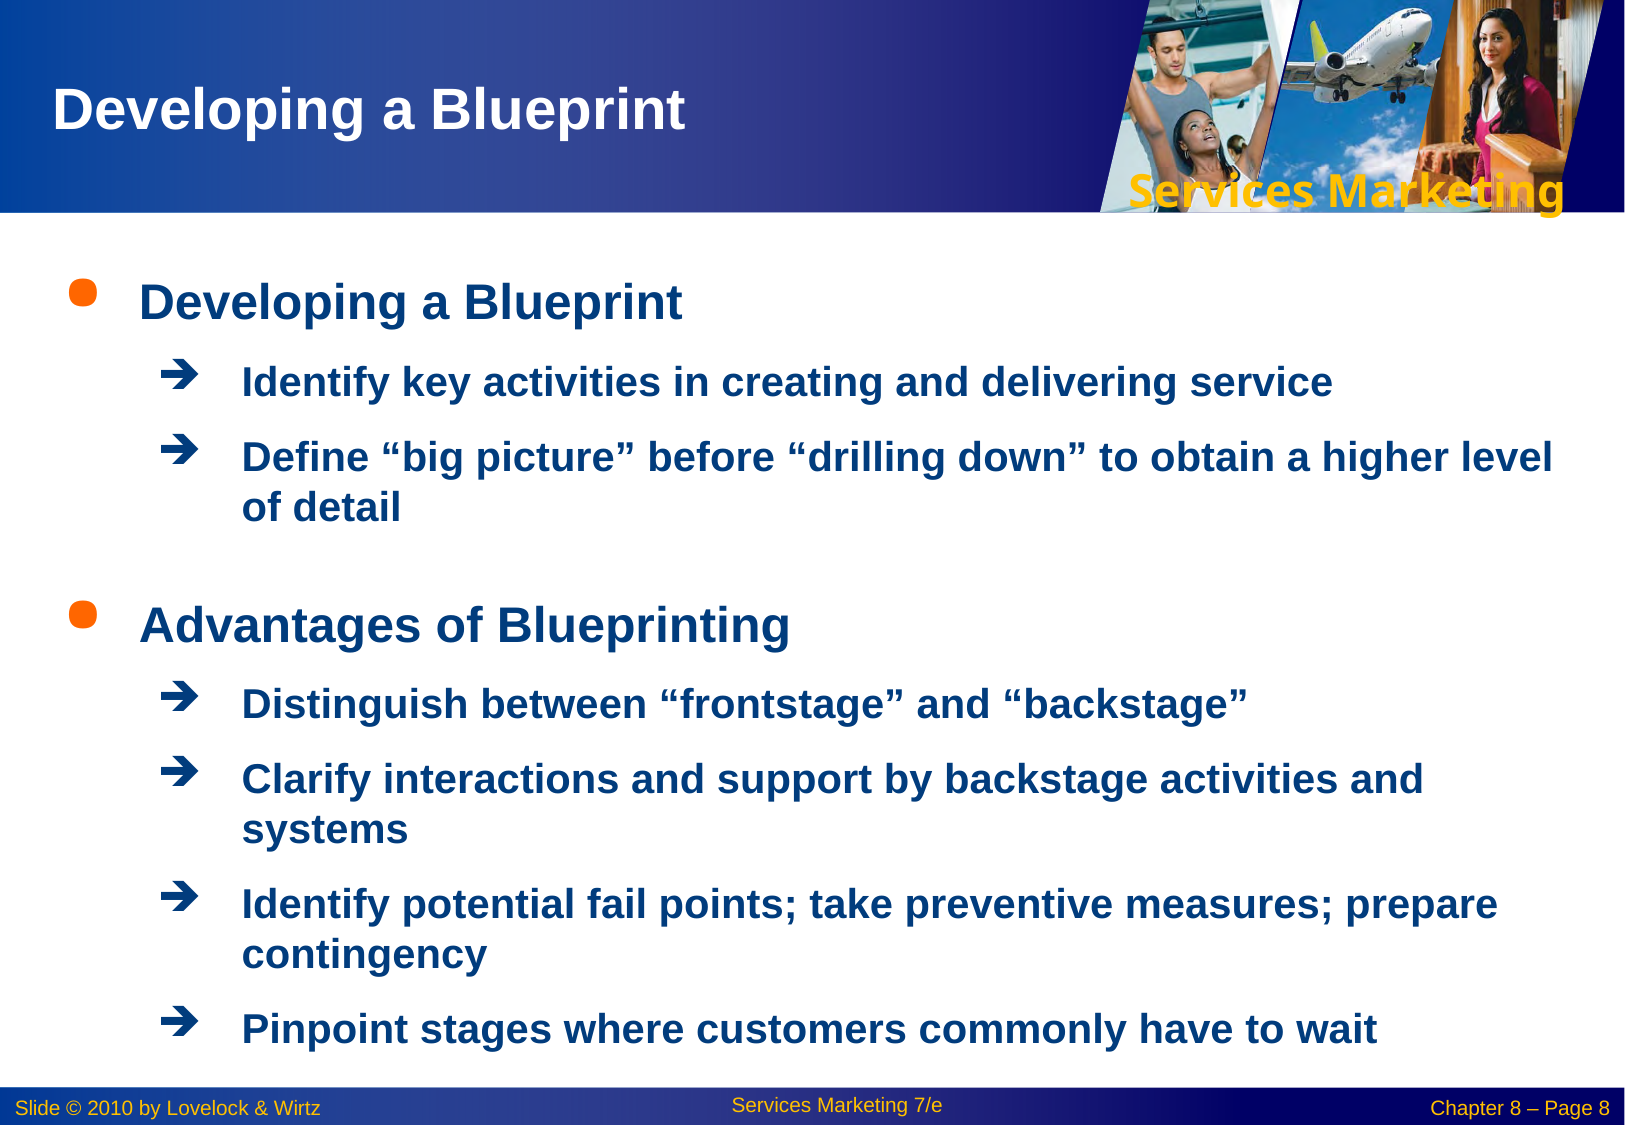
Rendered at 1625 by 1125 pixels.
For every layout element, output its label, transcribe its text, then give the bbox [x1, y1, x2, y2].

picture [1162, 186, 1172, 192]
list Developing a Blueprint Identify key activities in creating and delivering service Define “big picture” before “drilling down” to obtain a higher level of detail Advantages of Blueprinting Distinguish between “frontstage” and “backstage” Clarify interactions and support by backstage activities and systems Identify potential fail points; take preventive measures; prepare contingency Pinpoint stages where customers commonly have to wait [49, 261, 1588, 1051]
picture [1100, 0, 1604, 213]
title Developing a Blueprint [36, 37, 1088, 176]
picture [1546, 187, 1556, 202]
